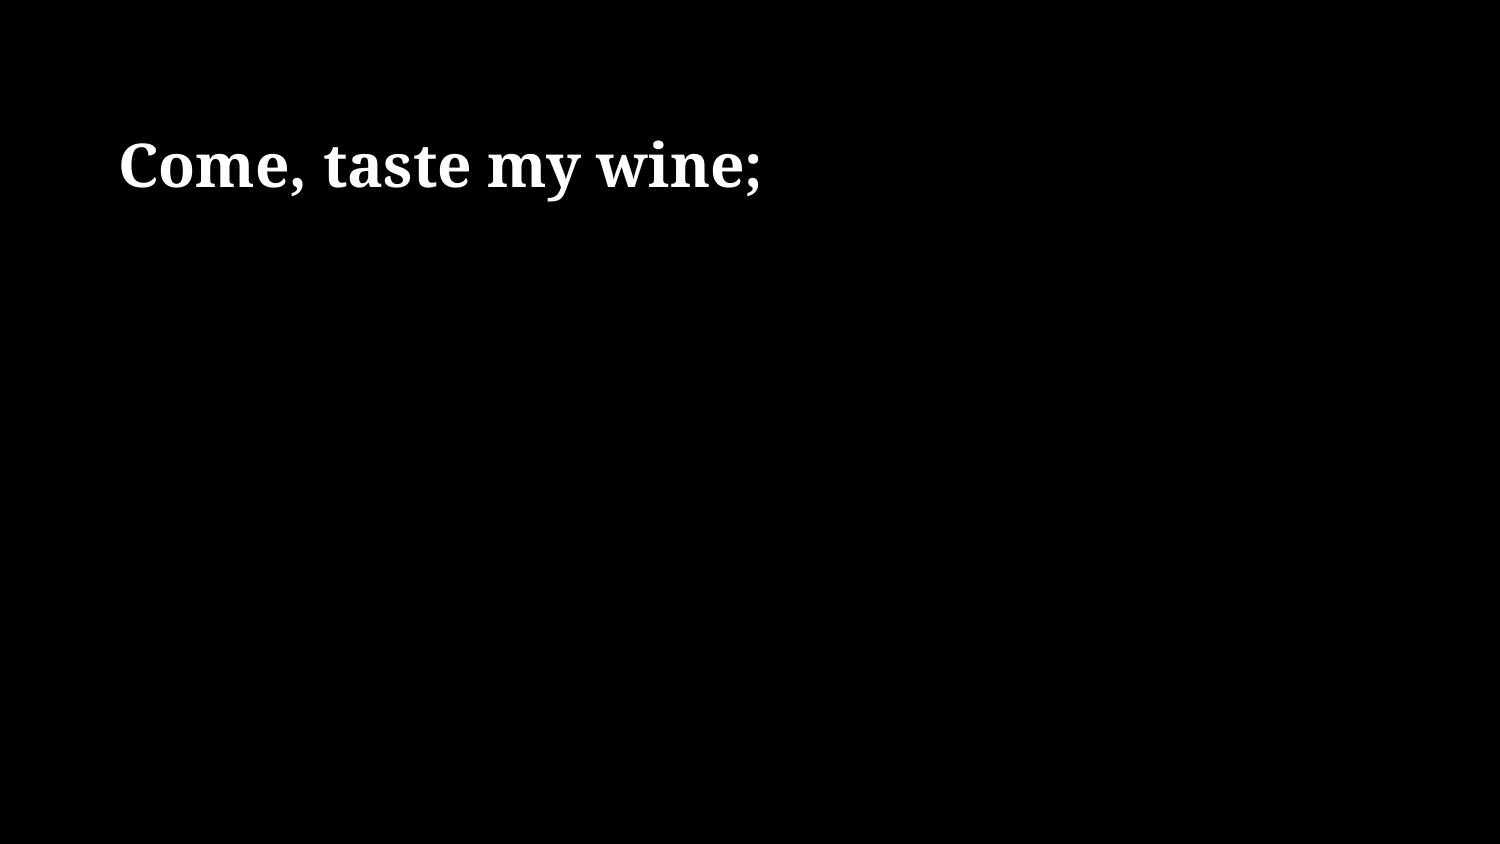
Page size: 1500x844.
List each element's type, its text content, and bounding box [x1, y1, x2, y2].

title Come, taste my wine; [103, 17, 1397, 299]
